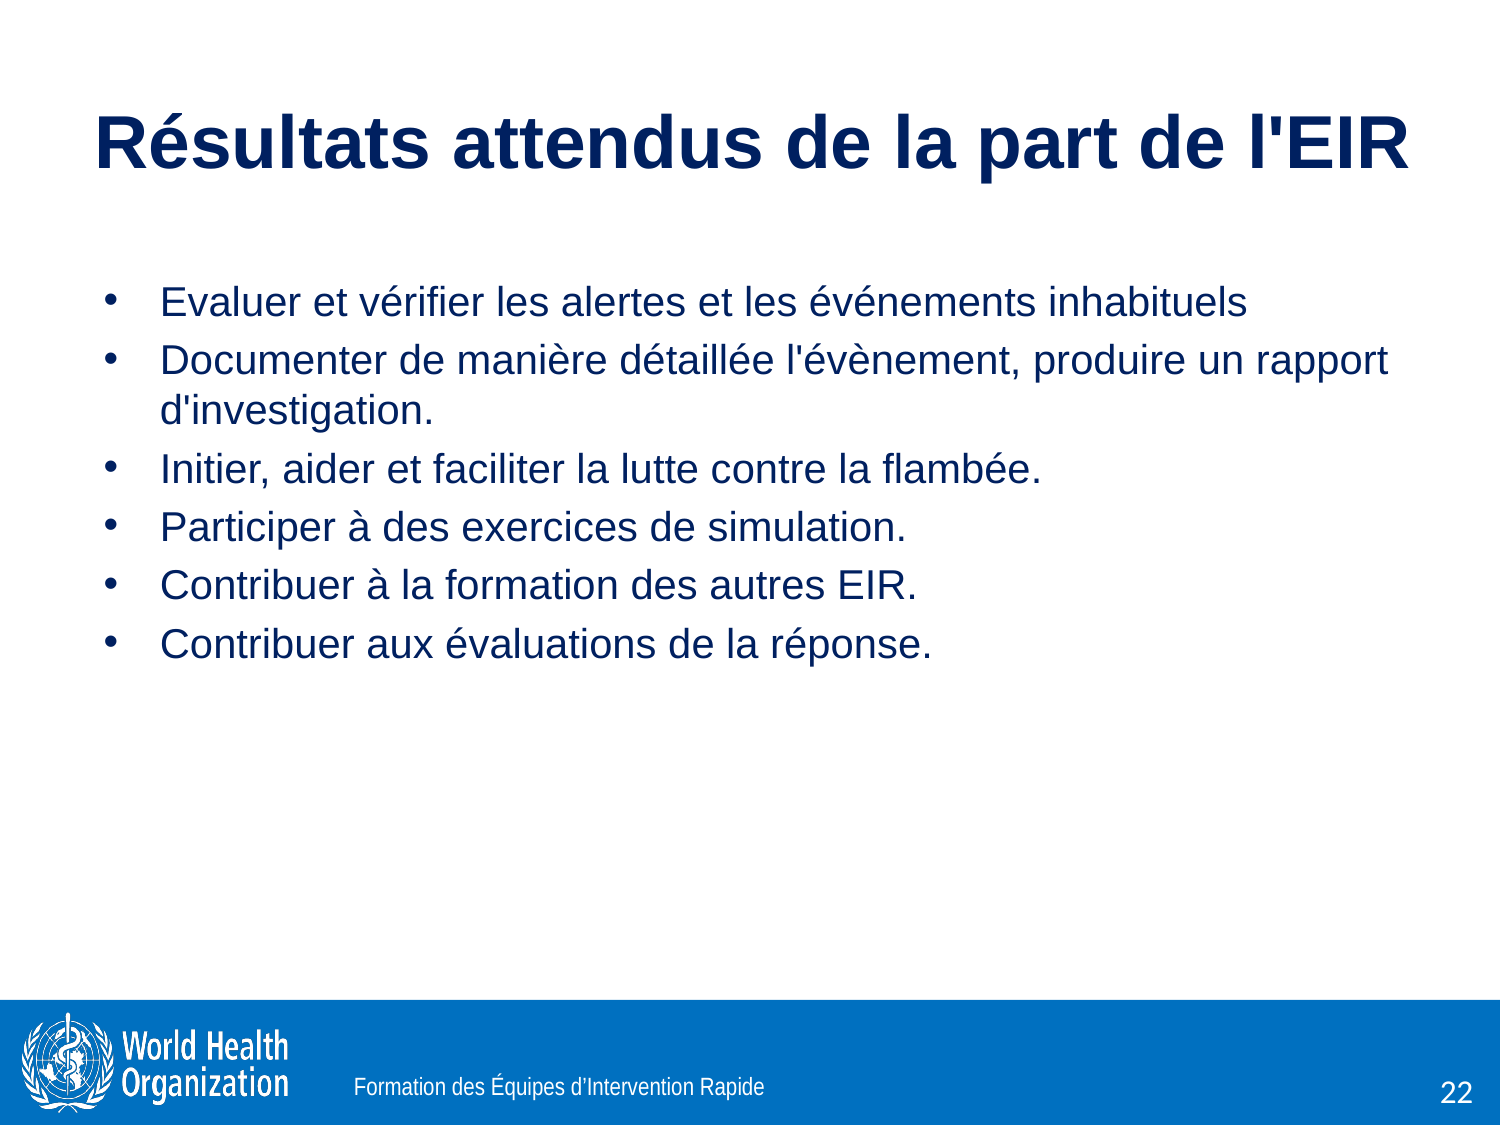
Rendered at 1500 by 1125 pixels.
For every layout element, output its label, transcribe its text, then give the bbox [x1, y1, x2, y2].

title Résultats attendus de la part de l'EIR [5, 45, 1500, 233]
list Evaluer et vérifier les alertes et les événements inhabituels Documenter de manière détaillée l'évènement, produire un rapport d'investigation. Initier, aider et faciliter la lutte contre la flambée. Participer à des exercices de simulation. Contribuer à la formation des autres EIR. Contribuer aux évaluations de la réponse. [88, 267, 1461, 764]
picture [21, 1012, 288, 1113]
